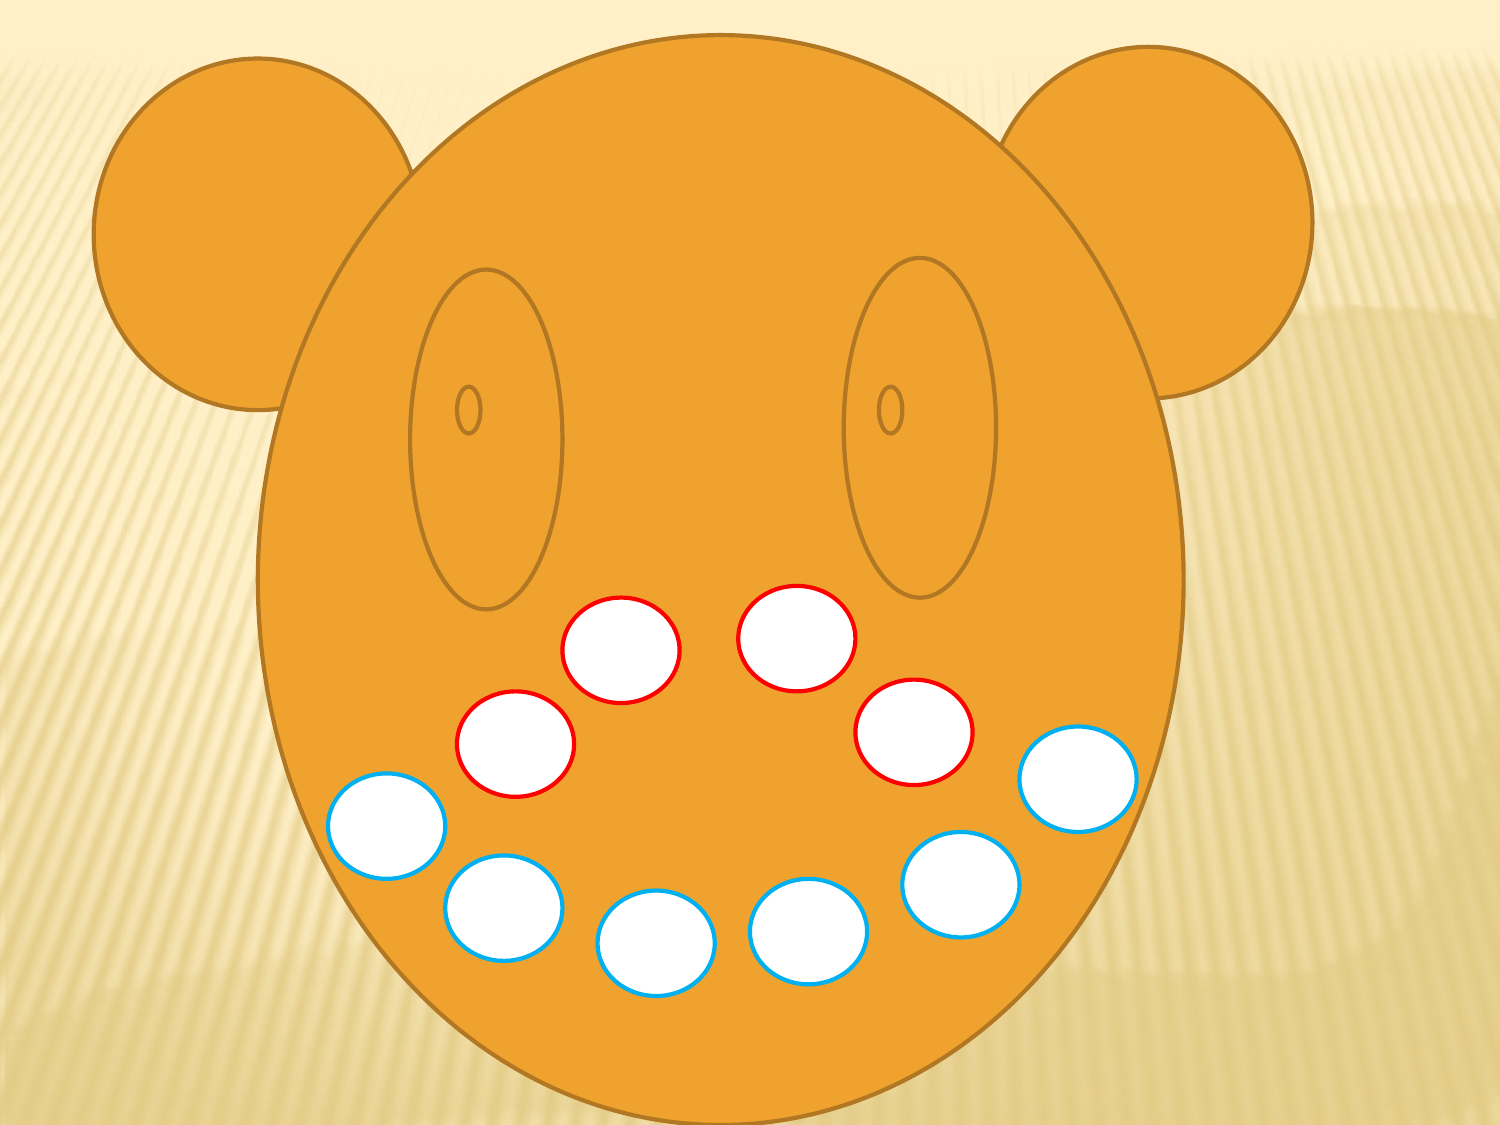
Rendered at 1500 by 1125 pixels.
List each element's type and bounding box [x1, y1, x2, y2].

text_box [841, 255, 999, 600]
text_box [255, 32, 1186, 1125]
text_box [91, 56, 413, 413]
text_box [853, 677, 975, 788]
text_box [443, 853, 565, 963]
text_box [325, 771, 448, 881]
text_box [876, 384, 905, 436]
text_box [1017, 724, 1139, 835]
text_box [560, 595, 682, 706]
text_box [454, 384, 483, 436]
text_box [454, 689, 577, 799]
text_box [747, 876, 870, 987]
text_box [407, 267, 565, 612]
text_box [900, 829, 1022, 940]
text_box [1000, 44, 1315, 401]
text_box [736, 583, 858, 694]
text_box [595, 888, 717, 999]
